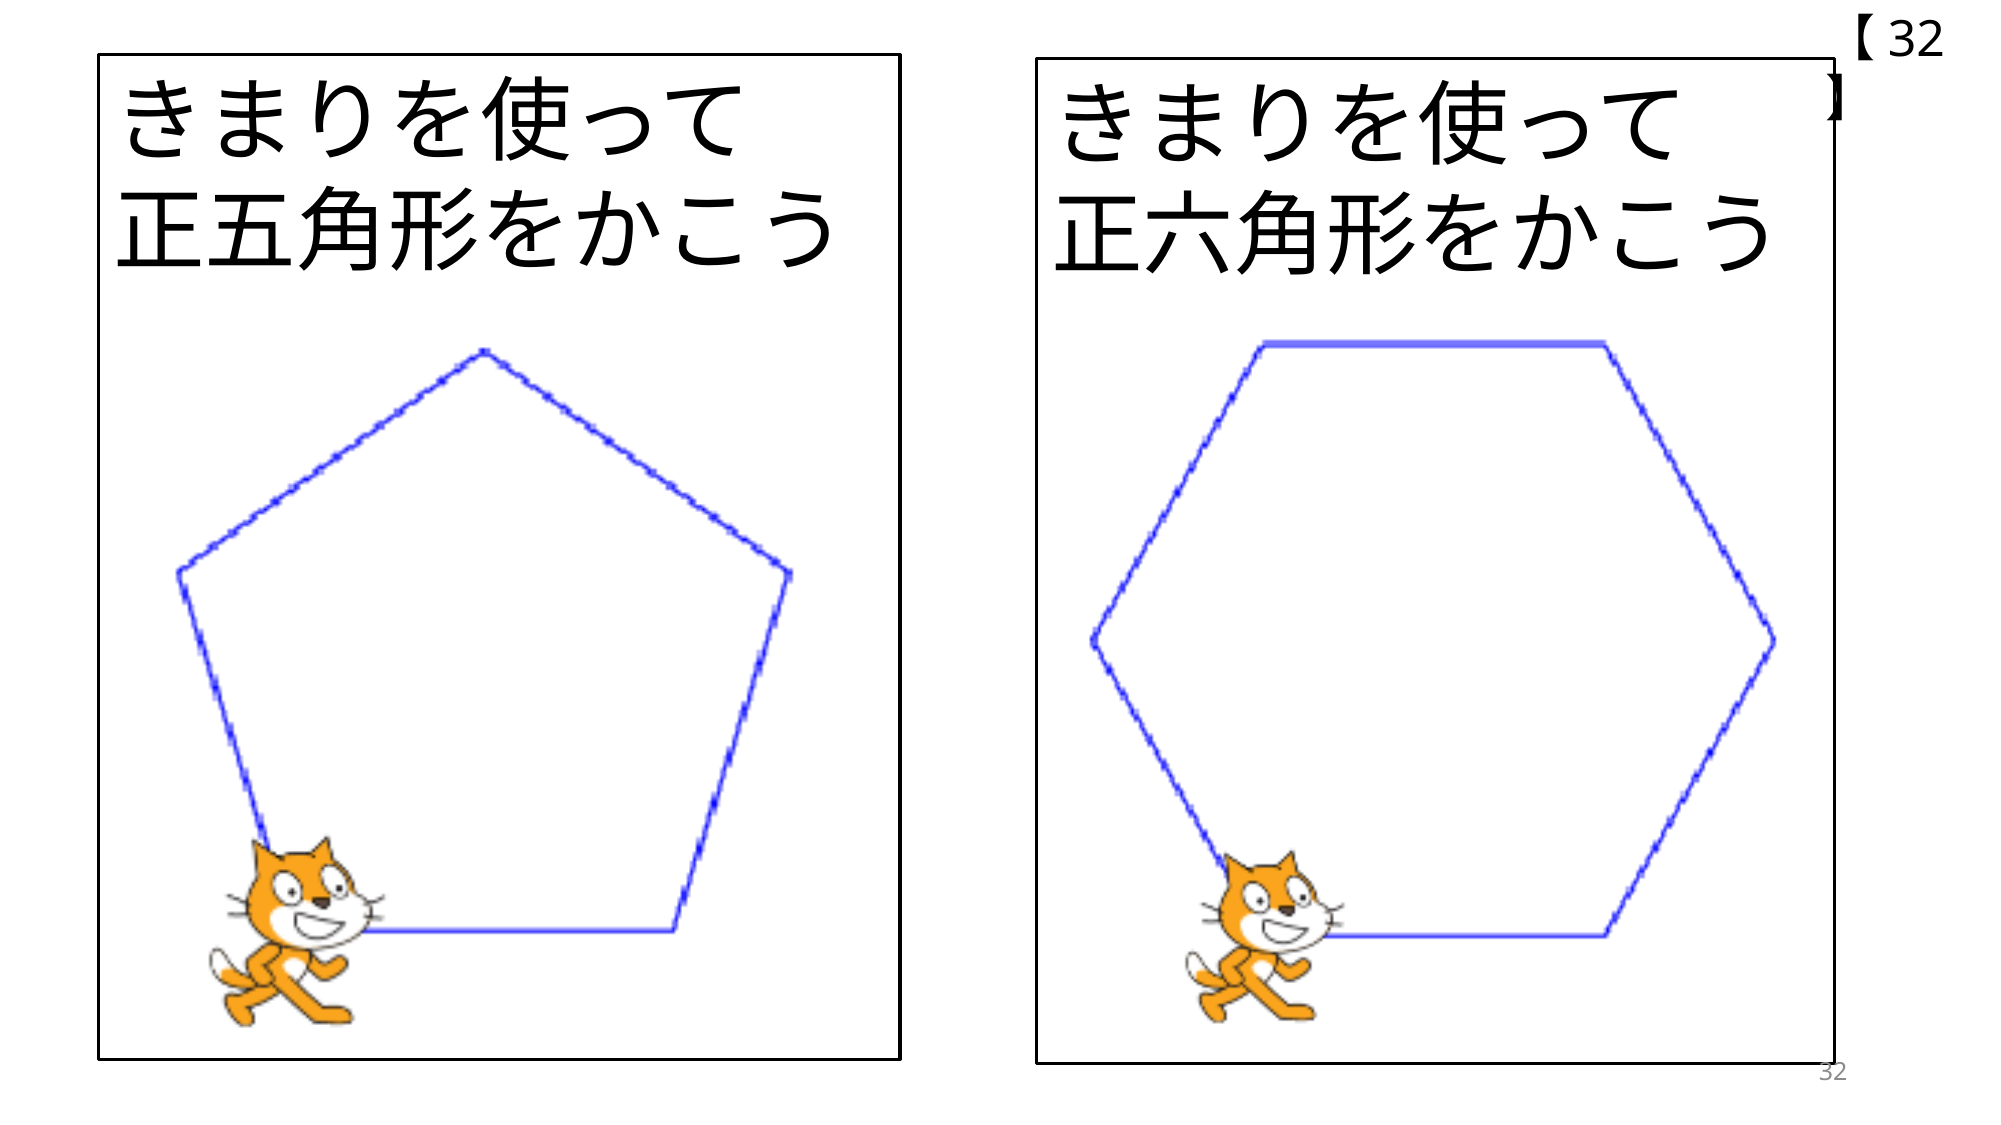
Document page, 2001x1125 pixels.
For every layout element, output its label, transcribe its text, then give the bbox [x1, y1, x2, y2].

text_box 【32】 [1811, 0, 2000, 134]
picture [1069, 308, 1804, 1043]
text_box きまりを使って 正五角形をかこう [98, 54, 900, 1060]
picture [153, 328, 821, 1043]
slide_number 32 [1412, 1042, 1863, 1103]
text_box きまりを使って 正六角形をかこう [1036, 58, 1835, 1064]
